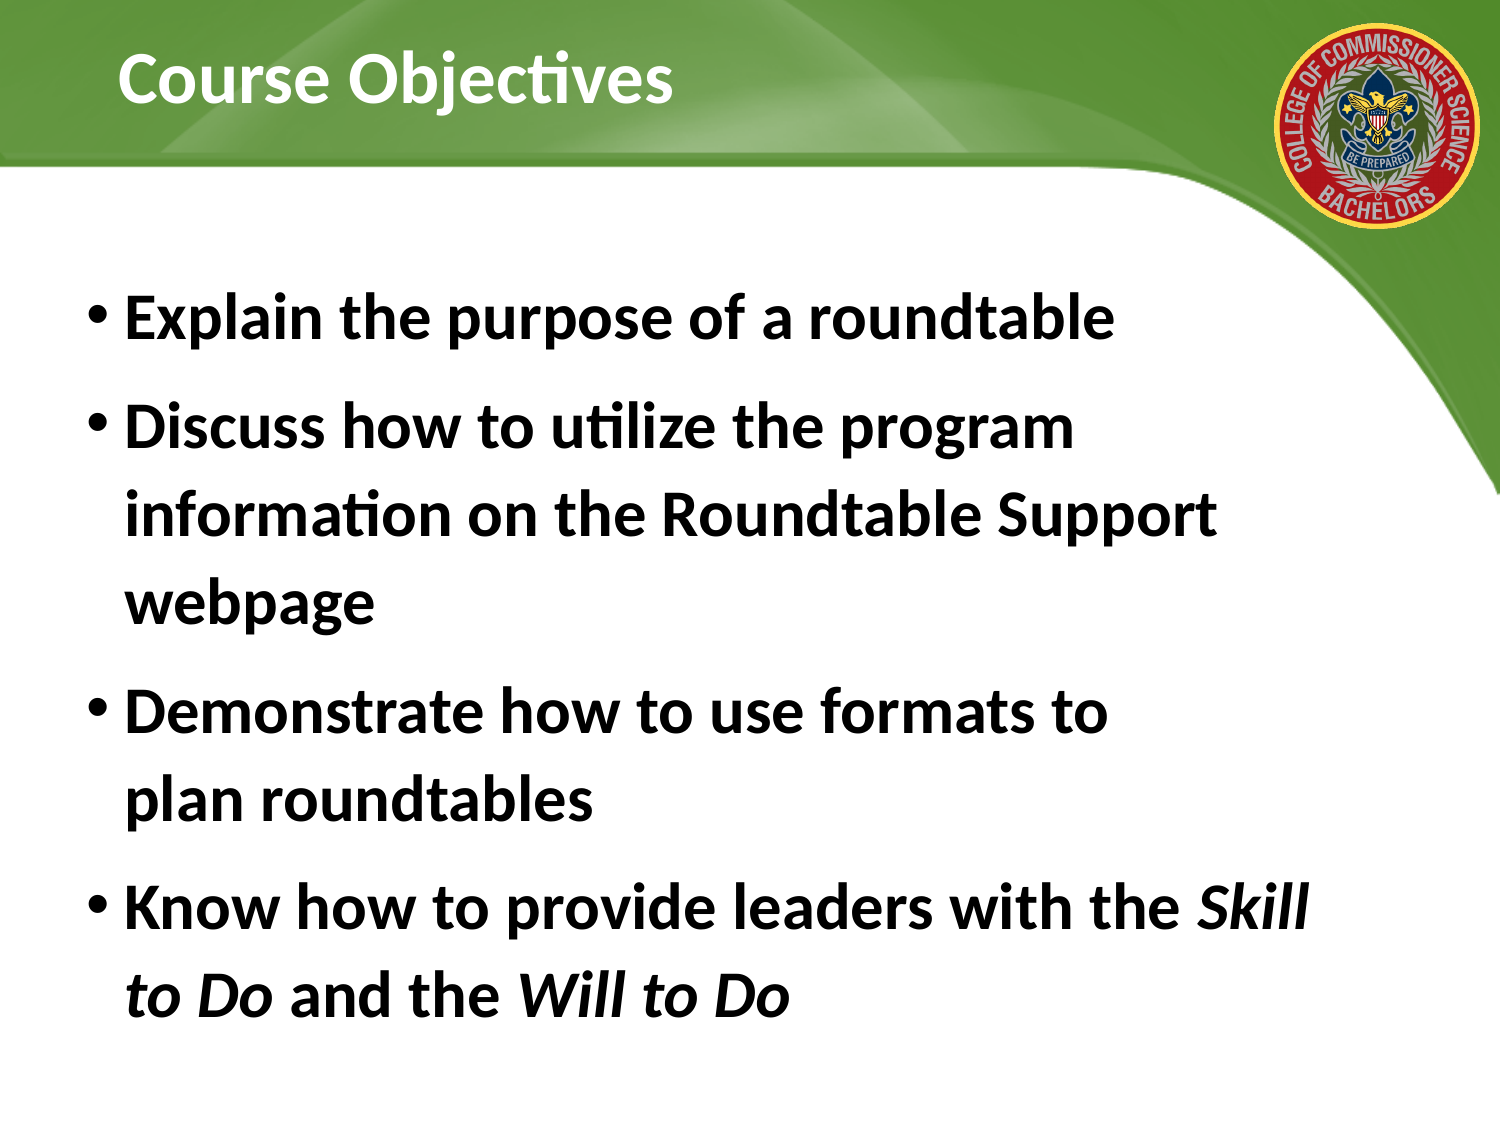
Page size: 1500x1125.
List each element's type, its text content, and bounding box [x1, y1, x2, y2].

list Explain the purpose of a roundtable Discuss how to utilize the program information on the Roundtable Support webpage Demonstrate how to use formats to plan roundtables Know how to provide leaders with the Skill to Do and the Will to Do [71, 257, 1366, 1090]
title Course Objectives [103, 35, 1251, 125]
picture [1274, 23, 1480, 229]
